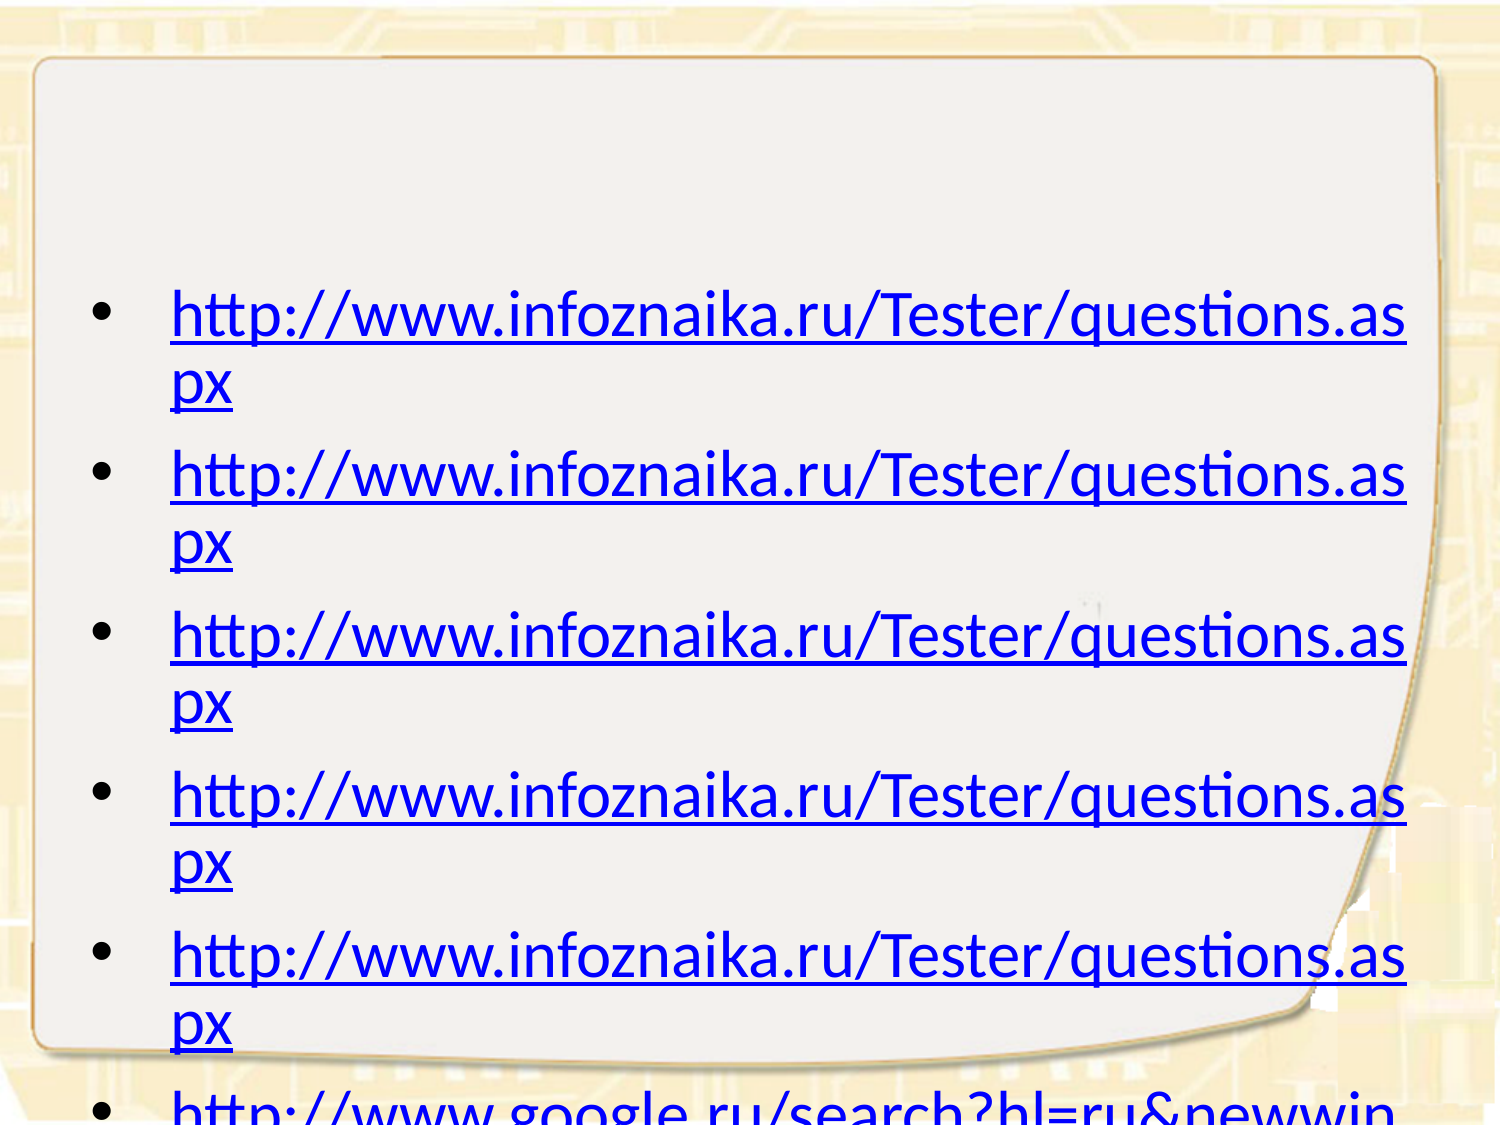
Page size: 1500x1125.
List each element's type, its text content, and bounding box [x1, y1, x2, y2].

list http://www.infoznaika.ru/Tester/questions.aspx http://www.infoznaika.ru/Tester/questions.aspx http://www.infoznaika.ru/Tester/questions.aspx http://www.infoznaika.ru/Tester/questions.aspx http://www.infoznaika.ru/Tester/questions.aspx http://www.google.ru/search?hl=ru&newwindow=1&site=imghp&tbm=isch&source=hp&biw=1280&bih=933&q=%D0%B0%D0%B1%D0%B0%D0%BA&oq=%D0%B0%D0%B1%D0%B0%D0%BA&gs_l=img.3..0l10.923.2111.0.3953.7.5.1.0.0.0.196.763.1j4.5.0...0.0...1ac.1.3.img.WMyOAh2fr64#imgrc=n3eF46wfFASjjM%3A%3BH97skPOJZe1kKM%3Bhttp%253A%252F%252Fwww.sch297.ru%252Fprojects%252Fivt%252Fimage%252Fabak.gif%3Bhttp%253A%252F%252Fwww.sch297.ru%252Fprojects%252Fivt%252Fabak.html%3B190%3B145 [75, 262, 1425, 1005]
picture [0, 0, 1500, 1125]
